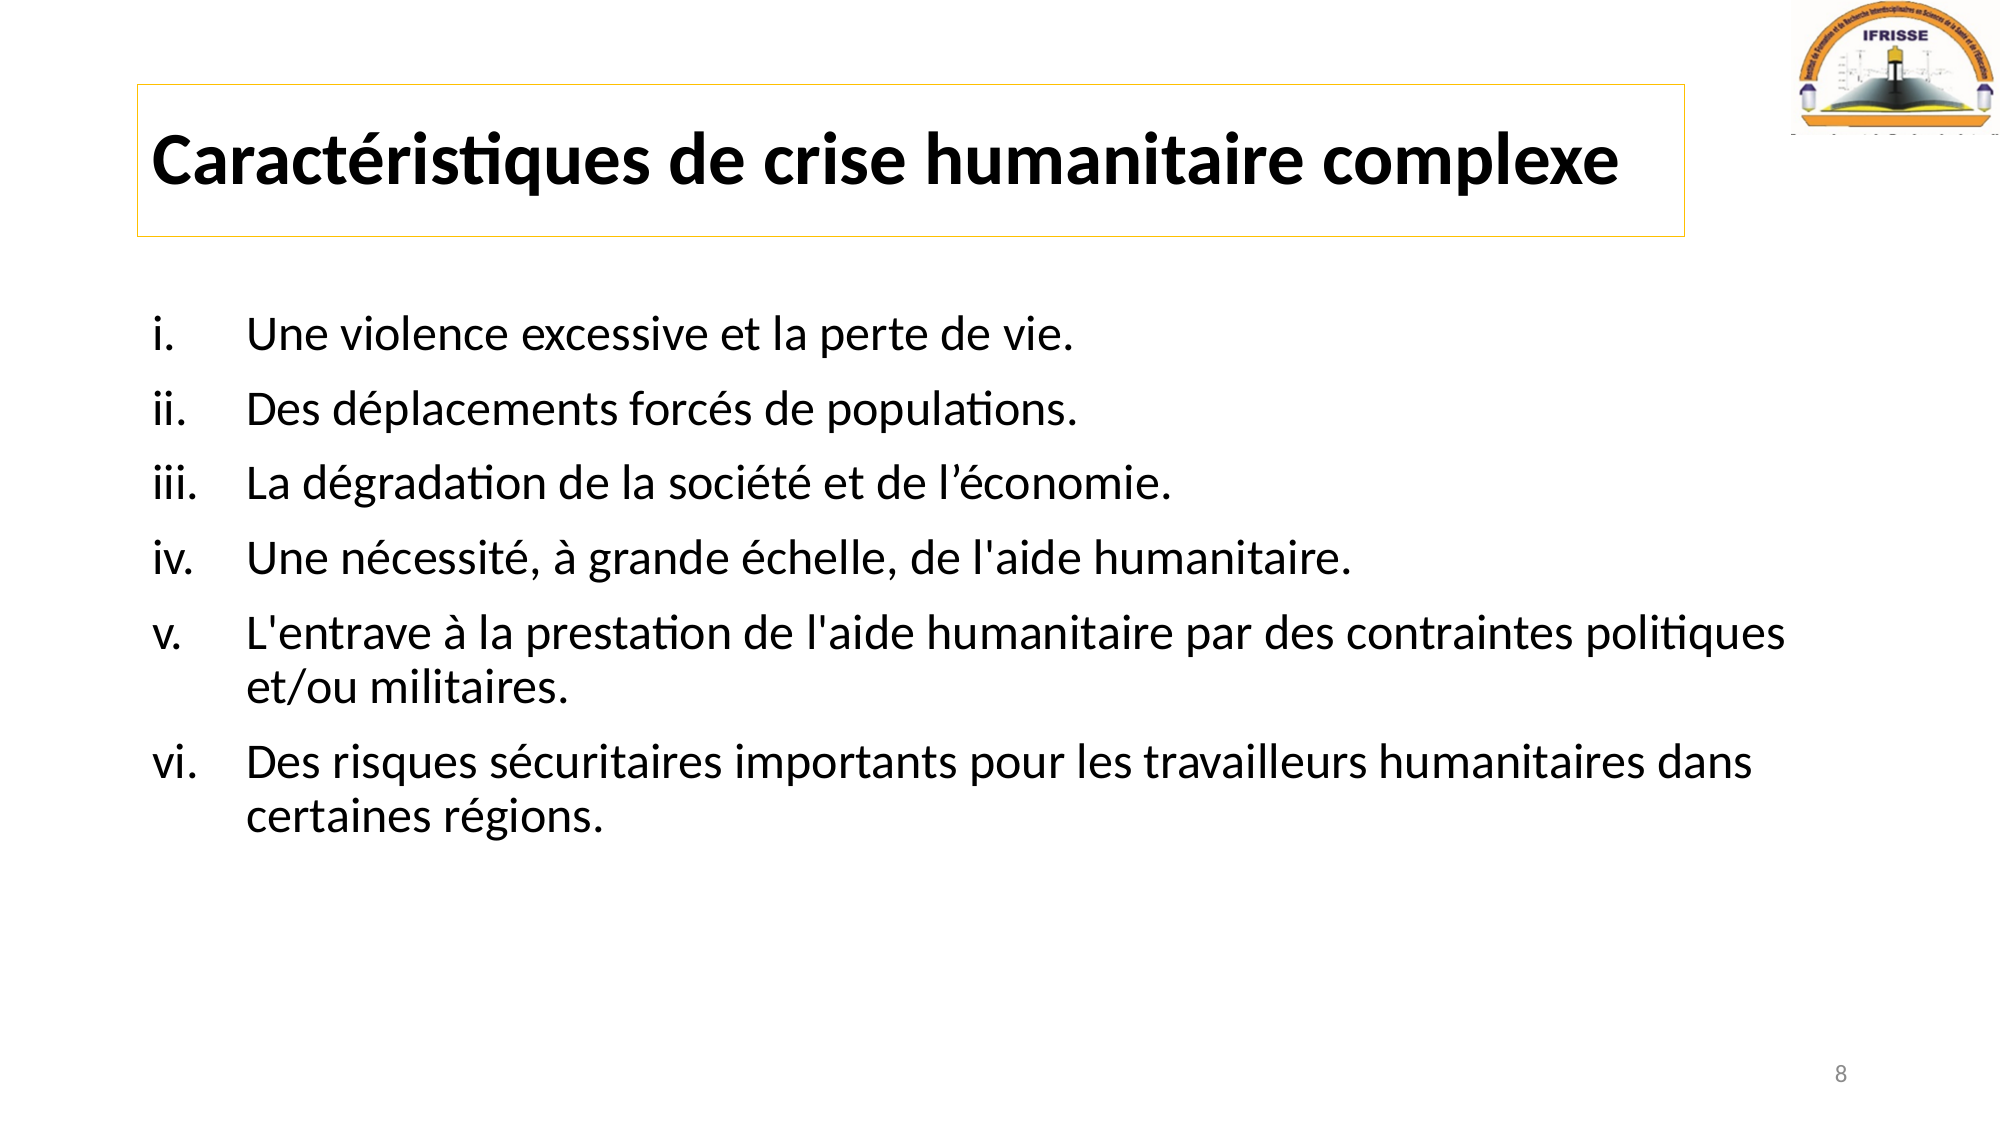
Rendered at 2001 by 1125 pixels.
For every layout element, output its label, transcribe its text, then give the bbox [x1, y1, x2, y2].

slide_number 8 [1412, 1042, 1863, 1103]
picture [1791, 0, 2000, 135]
list Une violence excessive et la perte de vie. Des déplacements forcés de populations. La dégradation de la société et de l’économie. Une nécessité, à grande échelle, de l'aide humanitaire. L'entrave à la prestation de l'aide humanitaire par des contraintes politiques et/ou militaires. Des risques sécuritaires importants pour les travailleurs humanitaires dans certaines régions. [137, 299, 1863, 1014]
title Caractéristiques de crise humanitaire complexe [137, 84, 1685, 237]
